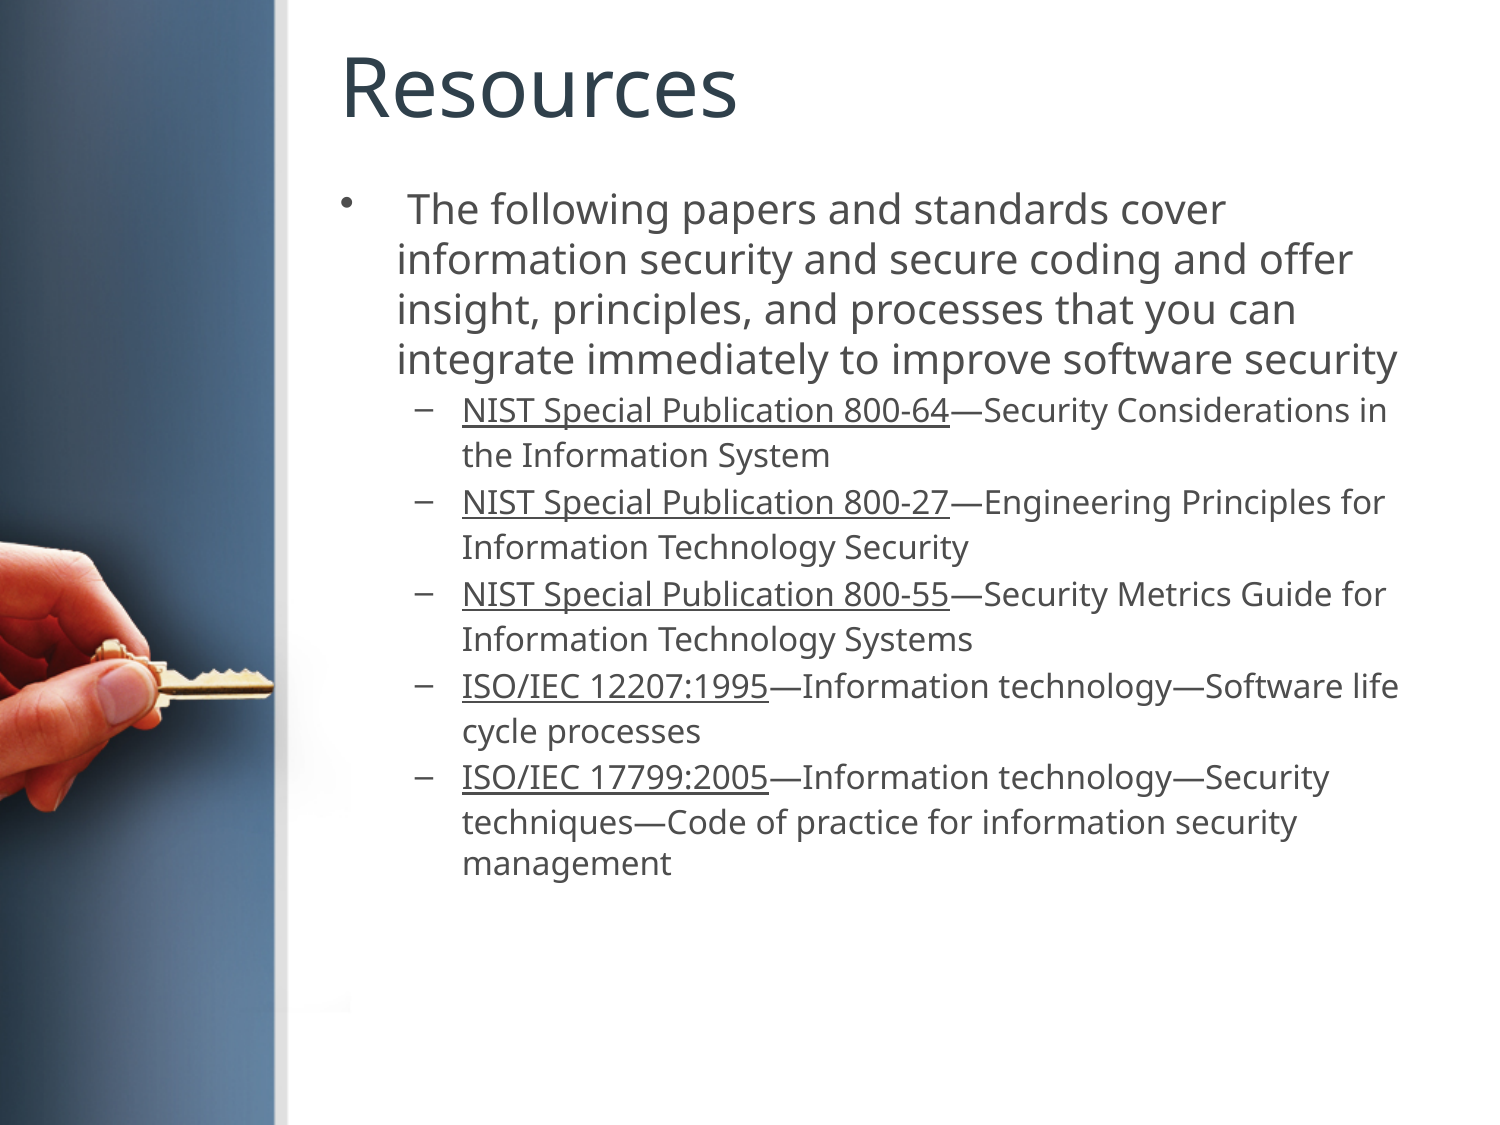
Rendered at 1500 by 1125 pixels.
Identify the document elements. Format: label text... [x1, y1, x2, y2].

title Resources [324, 24, 1463, 143]
list The following papers and standards cover information security and secure coding and offer insight, principles, and processes that you can integrate immediately to improve software security NIST Special Publication 800-64—Security Considerations in the Information System NIST Special Publication 800-27—Engineering Principles for Information Technology Security NIST Special Publication 800-55—Security Metrics Guide for Information Technology Systems ISO/IEC 12207:1995—Information technology—Software life cycle processes ISO/IEC 17799:2005—Information technology—Security techniques—Code of practice for information security management [324, 174, 1463, 1013]
picture [0, 0, 1500, 1125]
